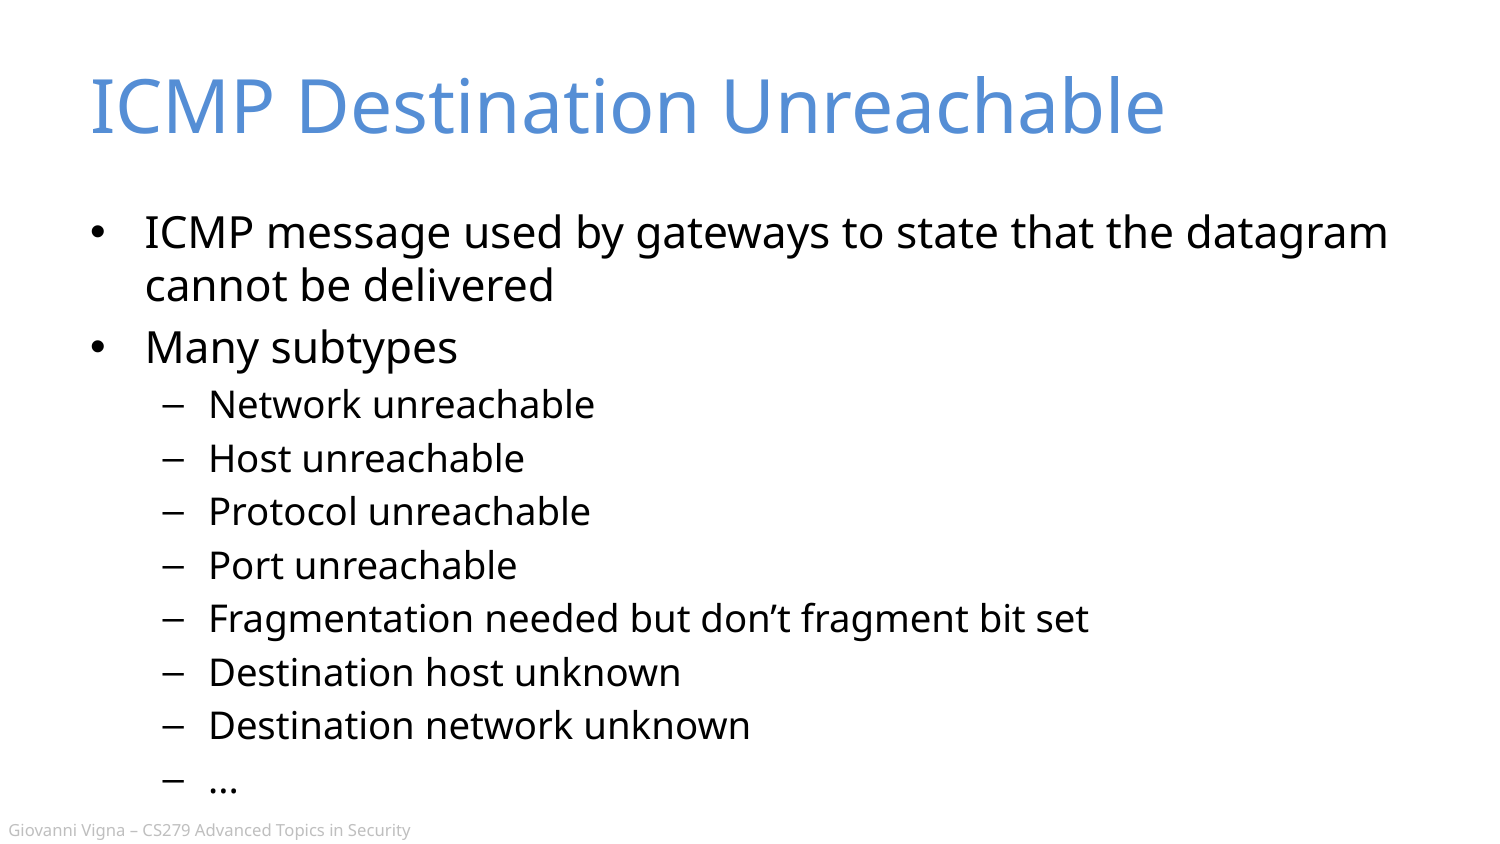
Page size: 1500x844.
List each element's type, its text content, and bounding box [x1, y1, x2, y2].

list ICMP message used by gateways to state that the datagram cannot be delivered Many subtypes Network unreachable Host unreachable Protocol unreachable Port unreachable Fragmentation needed but don’t fragment bit set Destination host unknown Destination network unknown ... [75, 196, 1425, 813]
title ICMP Destination Unreachable [75, 33, 1425, 175]
